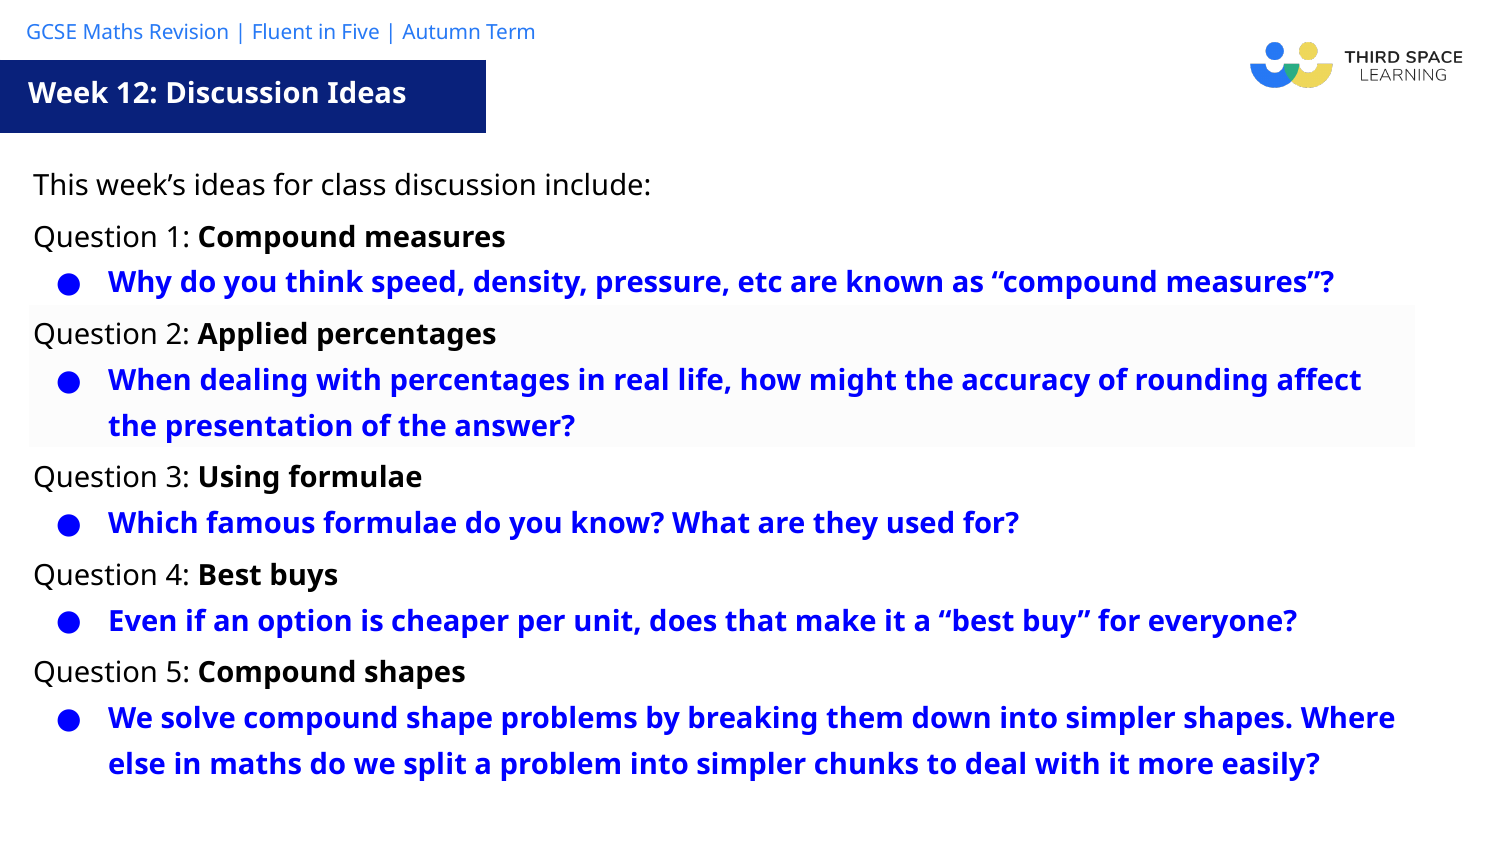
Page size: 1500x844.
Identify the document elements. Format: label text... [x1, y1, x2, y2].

picture [1250, 33, 1465, 99]
table_cell Question 4: Best buys Even if an option is cheaper per unit, does that make it a “best buy” for everyone? [29, 546, 1415, 642]
text_box Week 12: Discussion Ideas [13, 59, 442, 125]
table_cell Question 3: Using formulae Which famous formulae do you know? What are they used for? [29, 448, 1415, 544]
table_cell Question 5: Compound shapes We solve compound shape problems by breaking them down into simpler shapes. Where else in maths do we split a problem into simpler chunks to deal with it more easily? [29, 643, 1415, 785]
table_cell Question 2: Applied percentages When dealing with percentages in real life, how might the accuracy of rounding affect the presentation of the answer? [29, 305, 1415, 447]
table_header This week’s ideas for class discussion include: [29, 149, 1415, 206]
table_cell Question 1: Compound measures Why do you think speed, density, pressure, etc are known as “compound measures”? [29, 208, 1415, 304]
